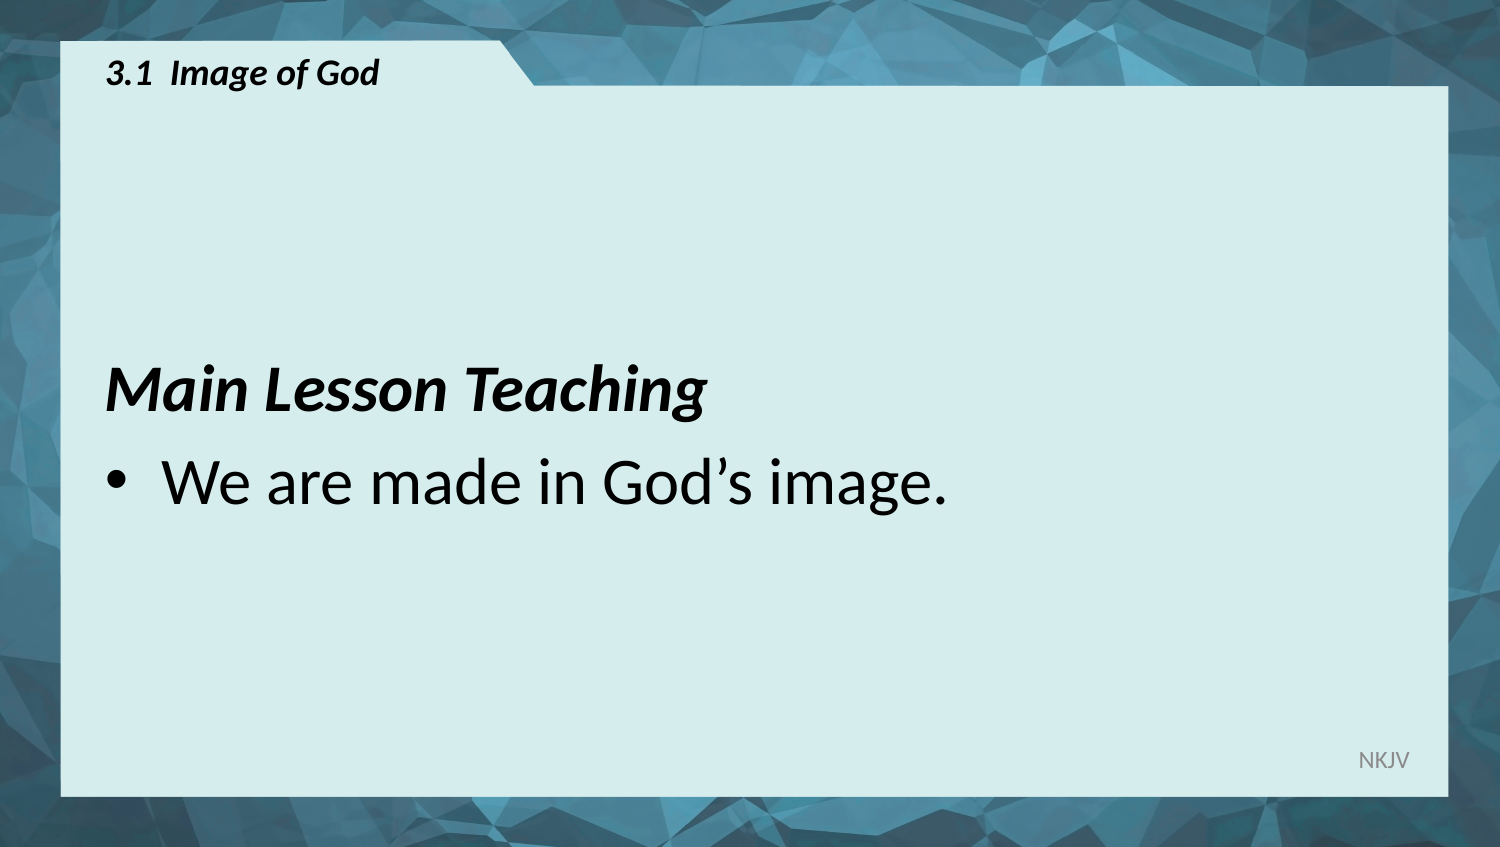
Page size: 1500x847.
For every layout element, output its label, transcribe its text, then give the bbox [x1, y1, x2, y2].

footer NKJV [950, 736, 1425, 782]
title 3.1 Image of God [89, 33, 1420, 108]
list Main Lesson Teaching We are made in God’s image. [89, 141, 1403, 722]
picture [0, 0, 1500, 847]
